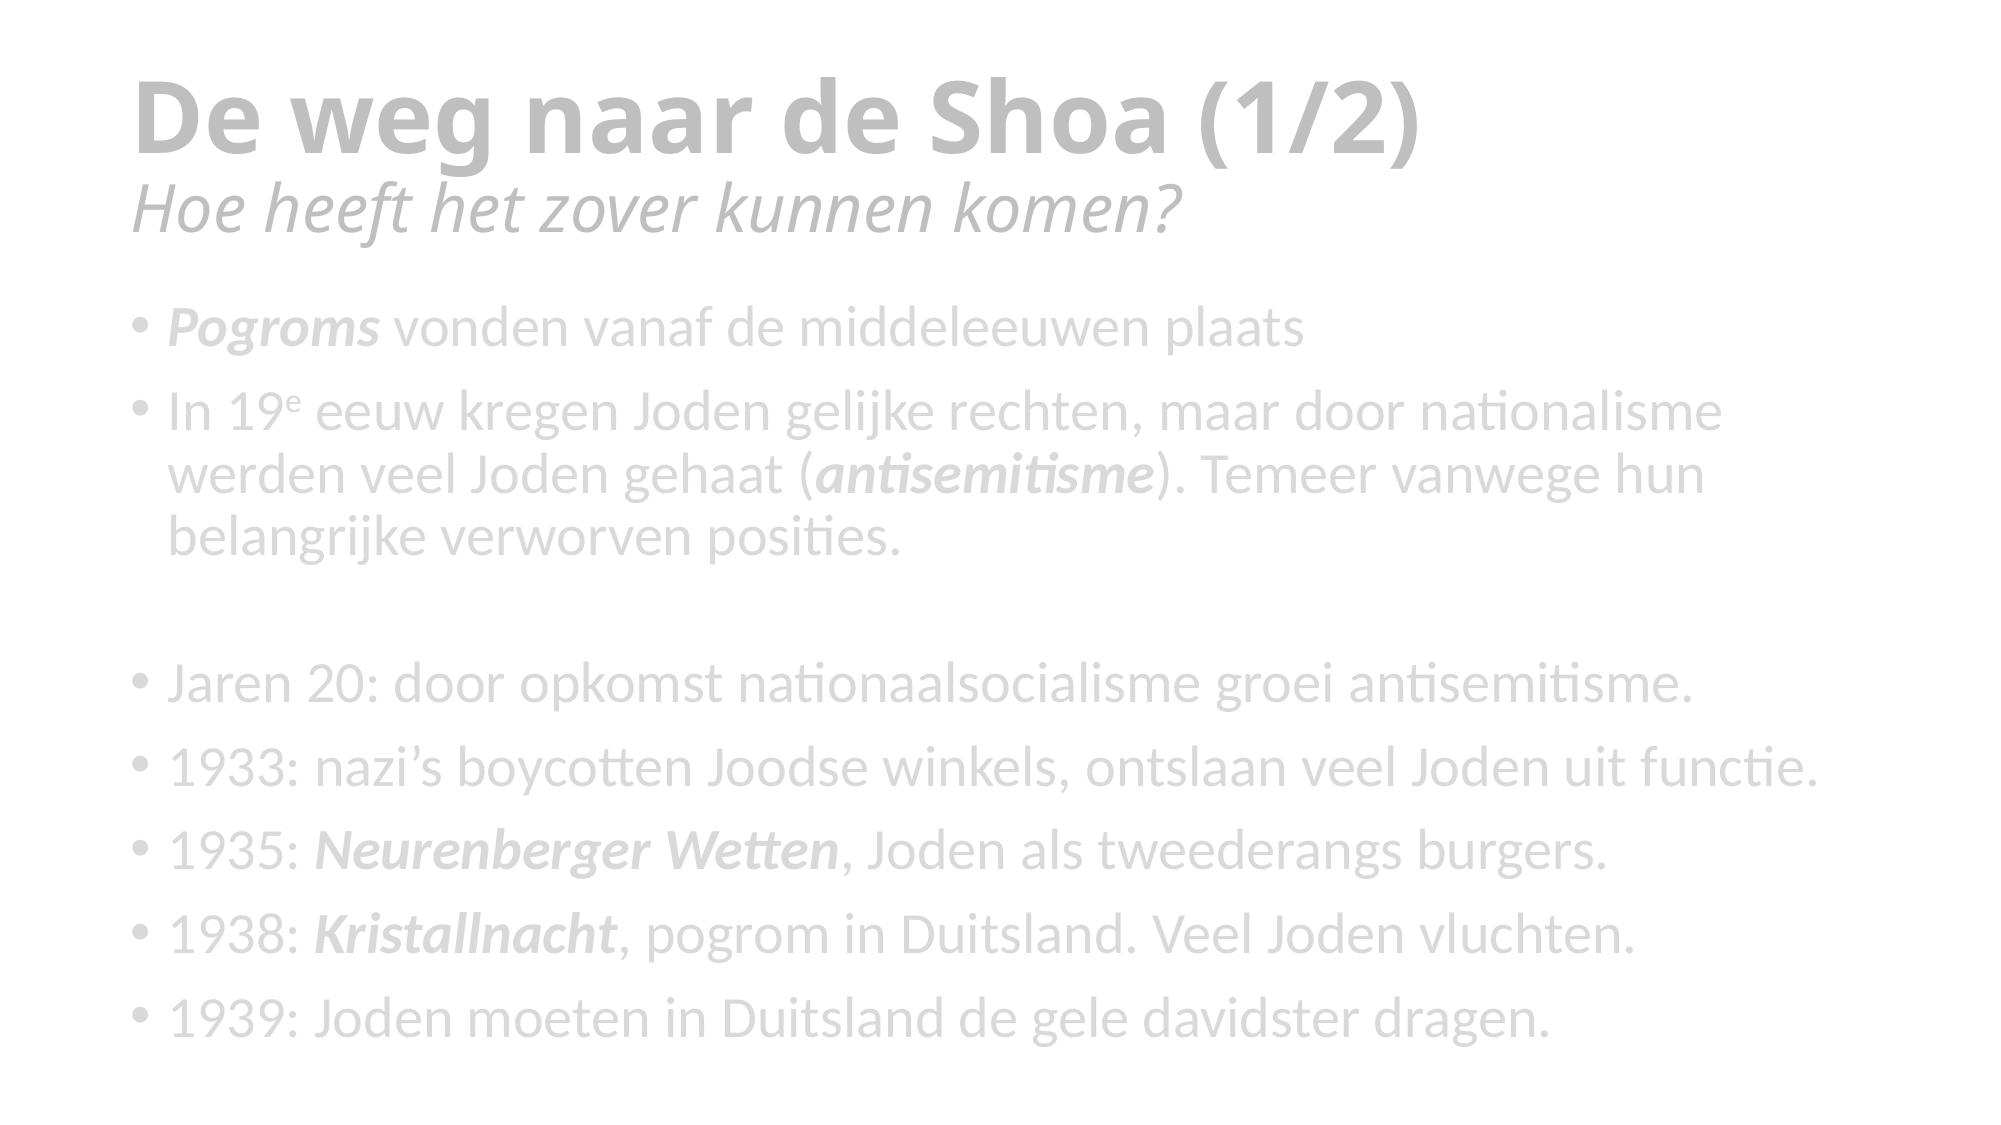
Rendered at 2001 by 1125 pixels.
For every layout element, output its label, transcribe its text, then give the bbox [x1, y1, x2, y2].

text_box De weg naar de Shoa (1/2) Hoe heeft het zover kunnen komen? [115, 48, 1841, 266]
text_box Pogroms vonden vanaf de middeleeuwen plaats In 19e eeuw kregen Joden gelijke rechten, maar door nationalisme werden veel Joden gehaat (antisemitisme). Temeer vanwege hun belangrijke verworven posities. Jaren 20: door opkomst nationaalsocialisme groei antisemitisme. 1933: nazi’s boycotten Joodse winkels, ontslaan veel Joden uit functie. 1935: Neurenberger Wetten, Joden als tweederangs burgers. 1938: Kristallnacht, pogrom in Duitsland. Veel Joden vluchten. 1939: Joden moeten in Duitsland de gele davidster dragen. [115, 288, 1863, 1064]
